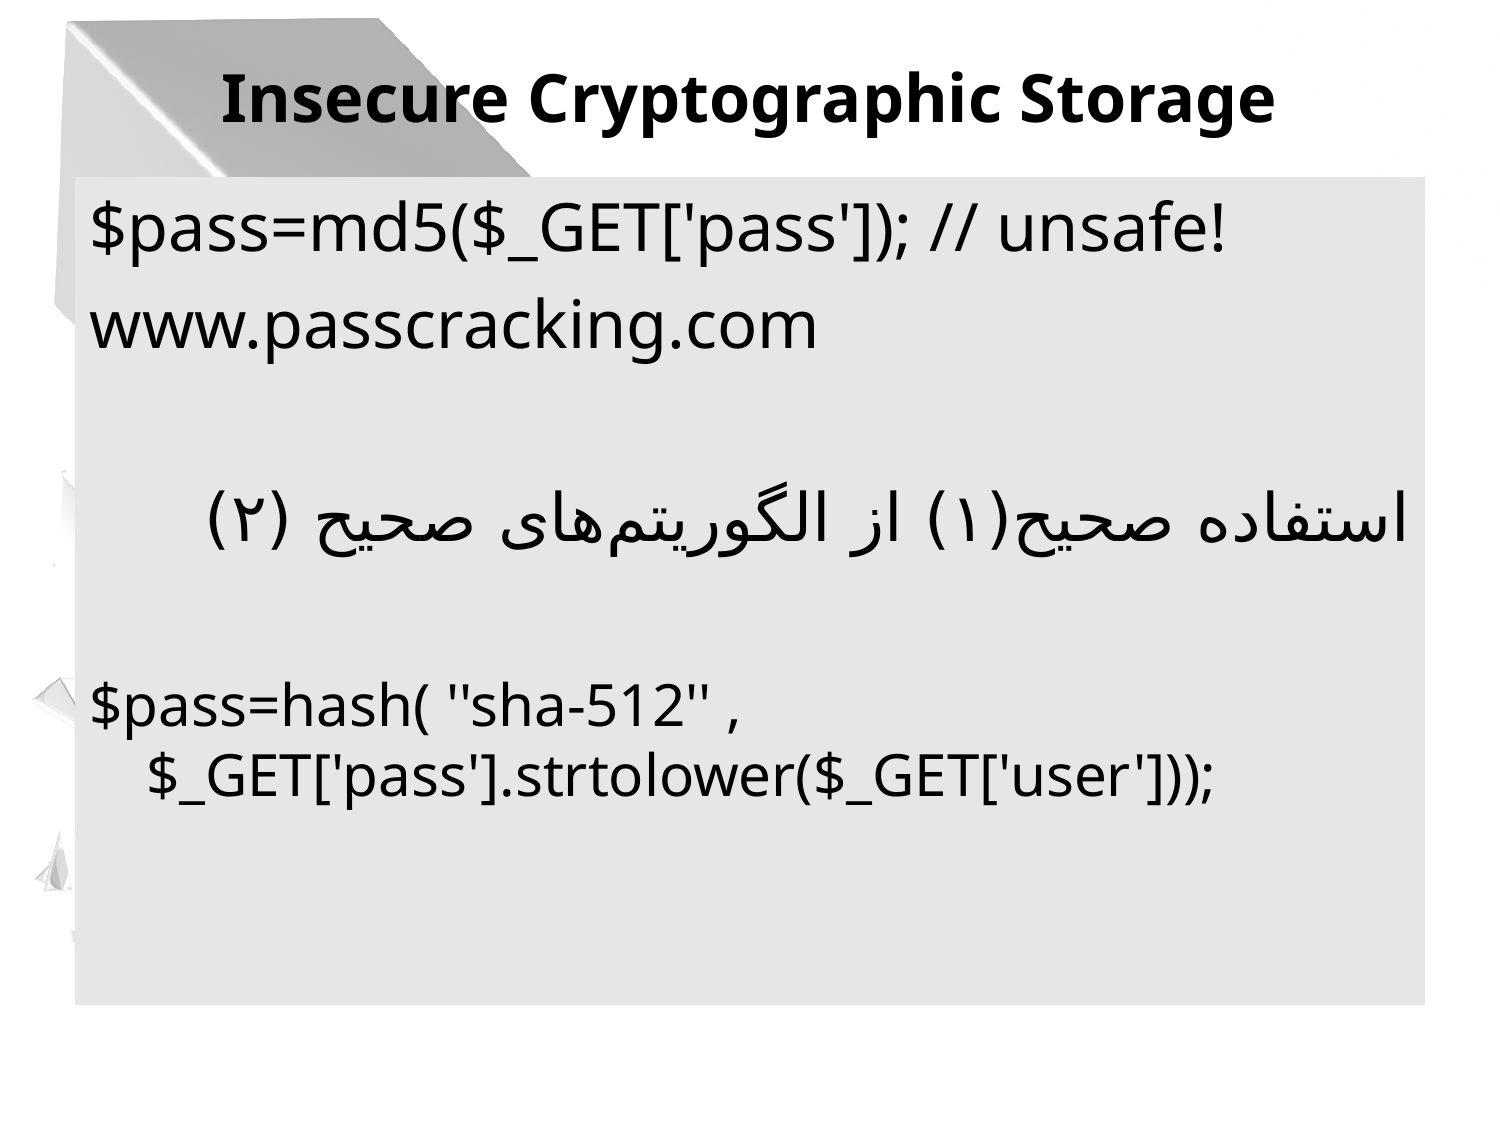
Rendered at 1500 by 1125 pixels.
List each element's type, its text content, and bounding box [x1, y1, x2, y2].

list $pass=md5($_GET['pass']); // unsafe! www.passcracking.com استفاده صحیح(۱) از الگوریتم‌های صحیح (۲) $pass=hash( ''sha-512'' ,$_GET['pass'].strtolower($_GET['user'])); [74, 176, 1426, 1006]
title Insecure Cryptographic Storage [74, 44, 1426, 148]
picture [0, 0, 1500, 1125]
